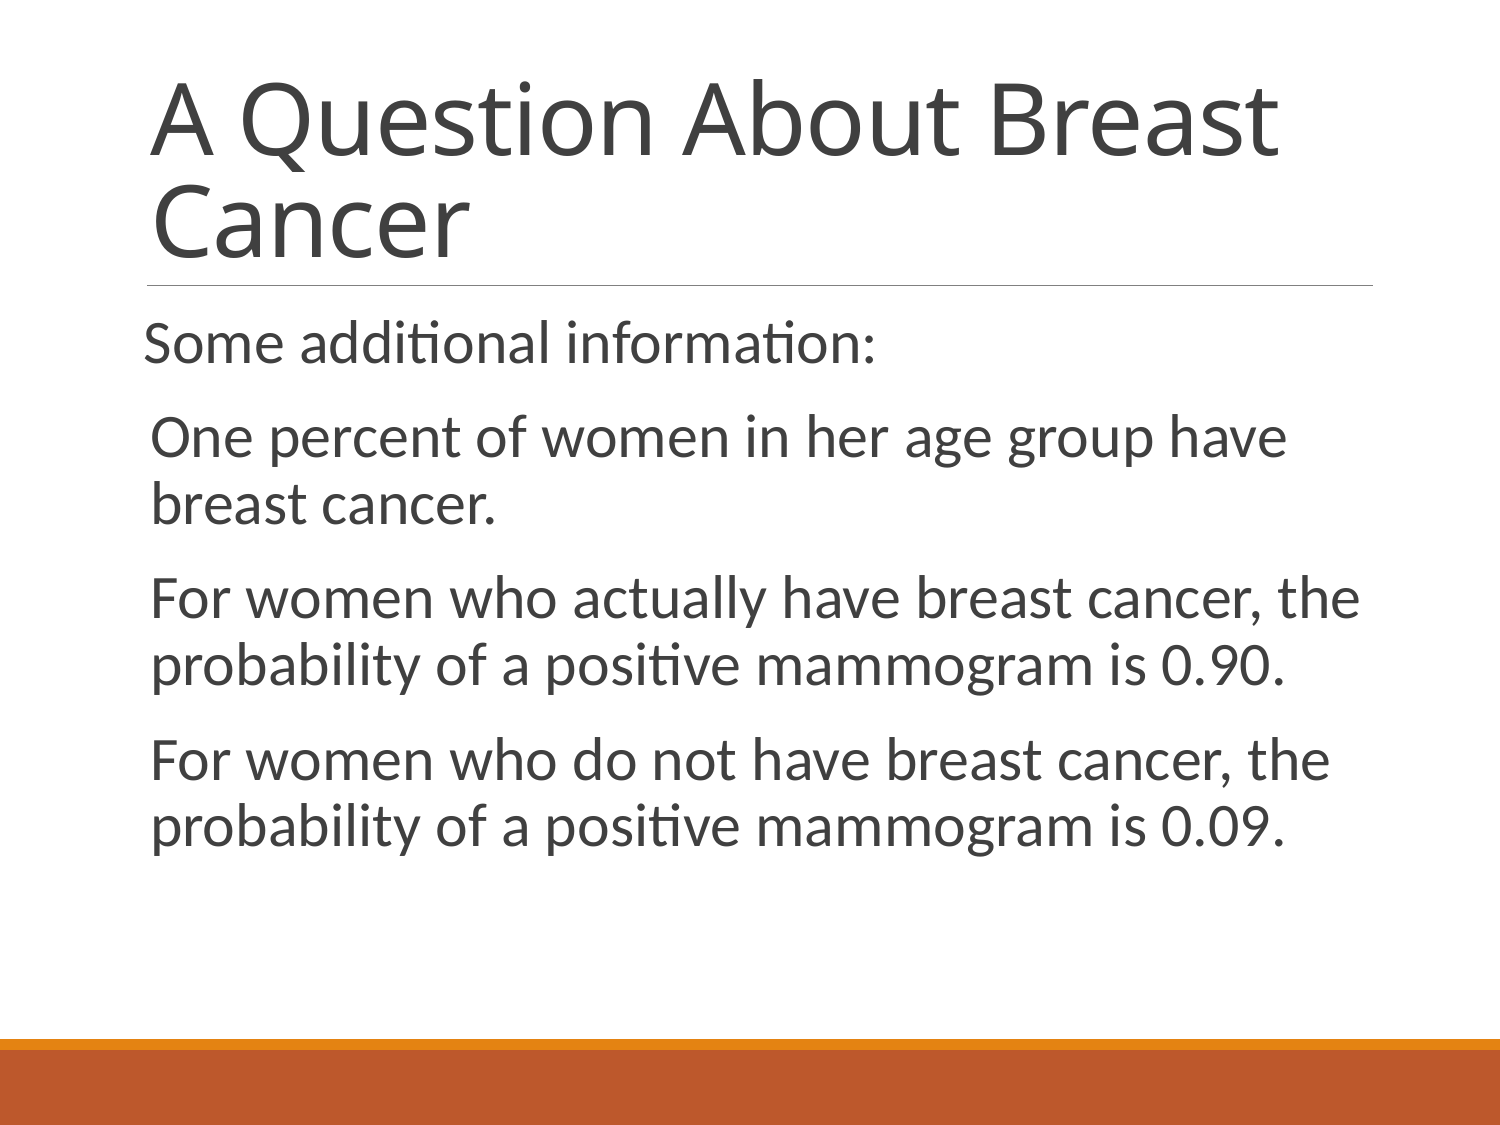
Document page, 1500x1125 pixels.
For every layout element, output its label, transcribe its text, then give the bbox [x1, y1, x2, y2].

title A Question About Breast Cancer [135, 47, 1373, 285]
list Some additional information: One percent of women in her age group have breast cancer. For women who actually have breast cancer, the probability of a positive mammogram is 0.90. For women who do not have breast cancer, the probability of a positive mammogram is 0.09. [135, 302, 1373, 963]
